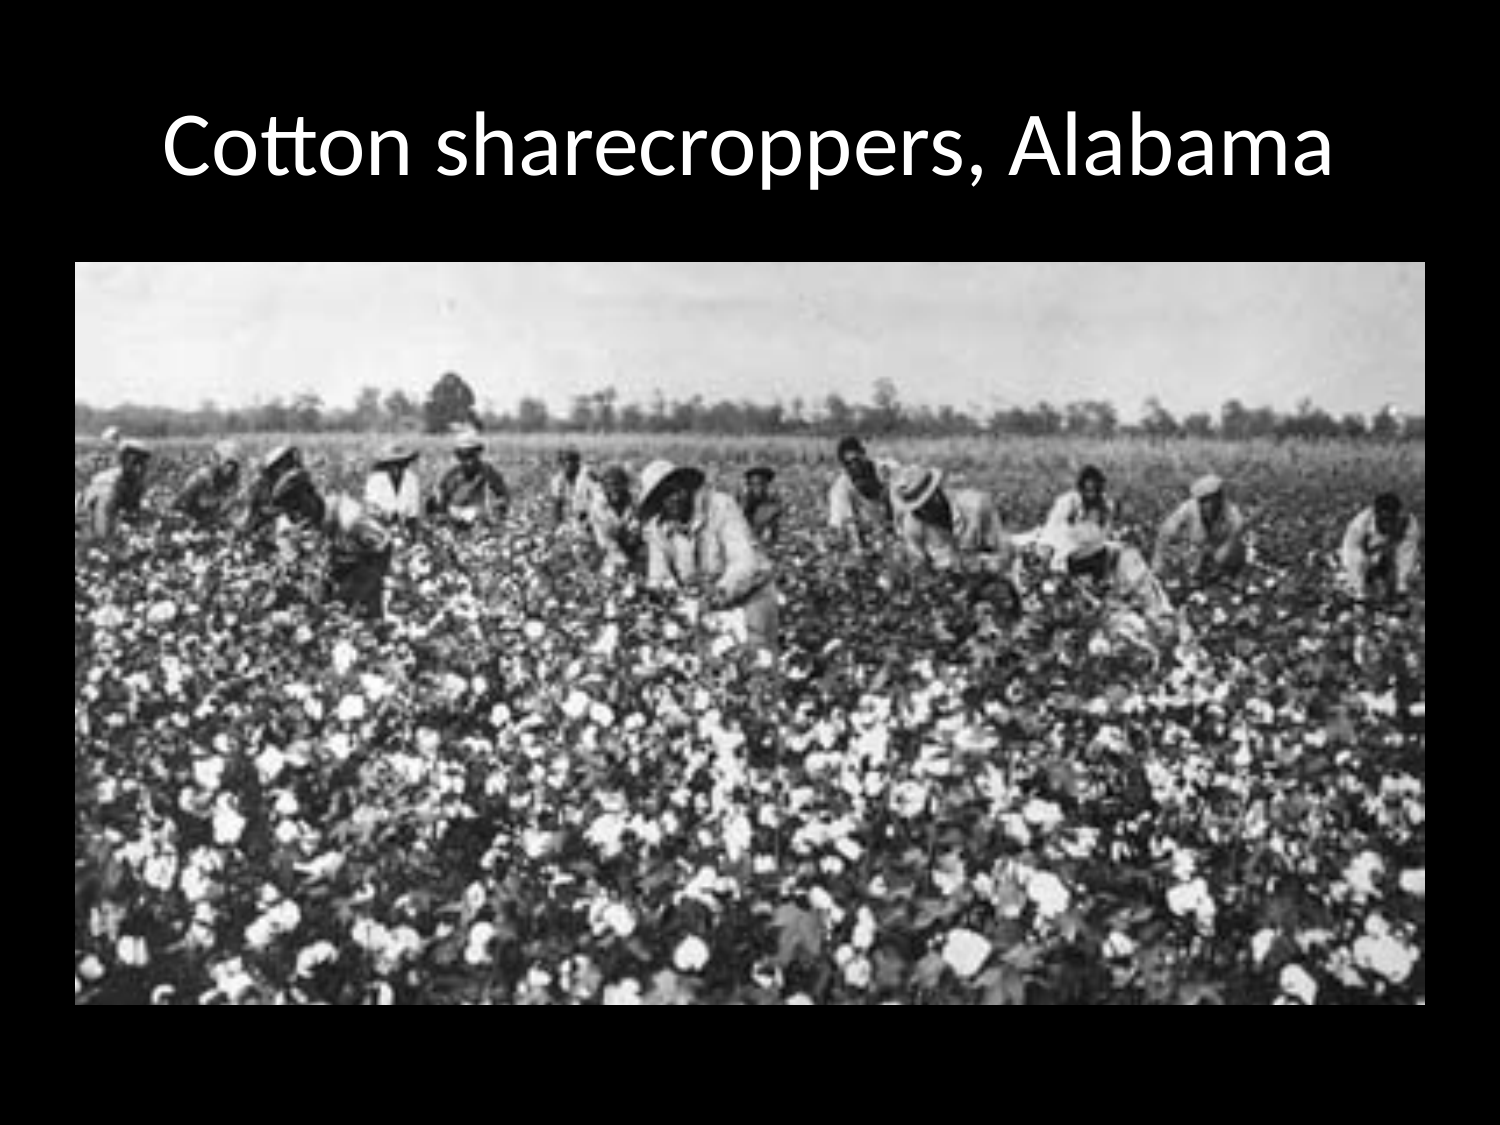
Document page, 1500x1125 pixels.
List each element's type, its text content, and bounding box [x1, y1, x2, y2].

title Cotton sharecroppers, Alabama [75, 45, 1425, 233]
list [74, 262, 1426, 1006]
